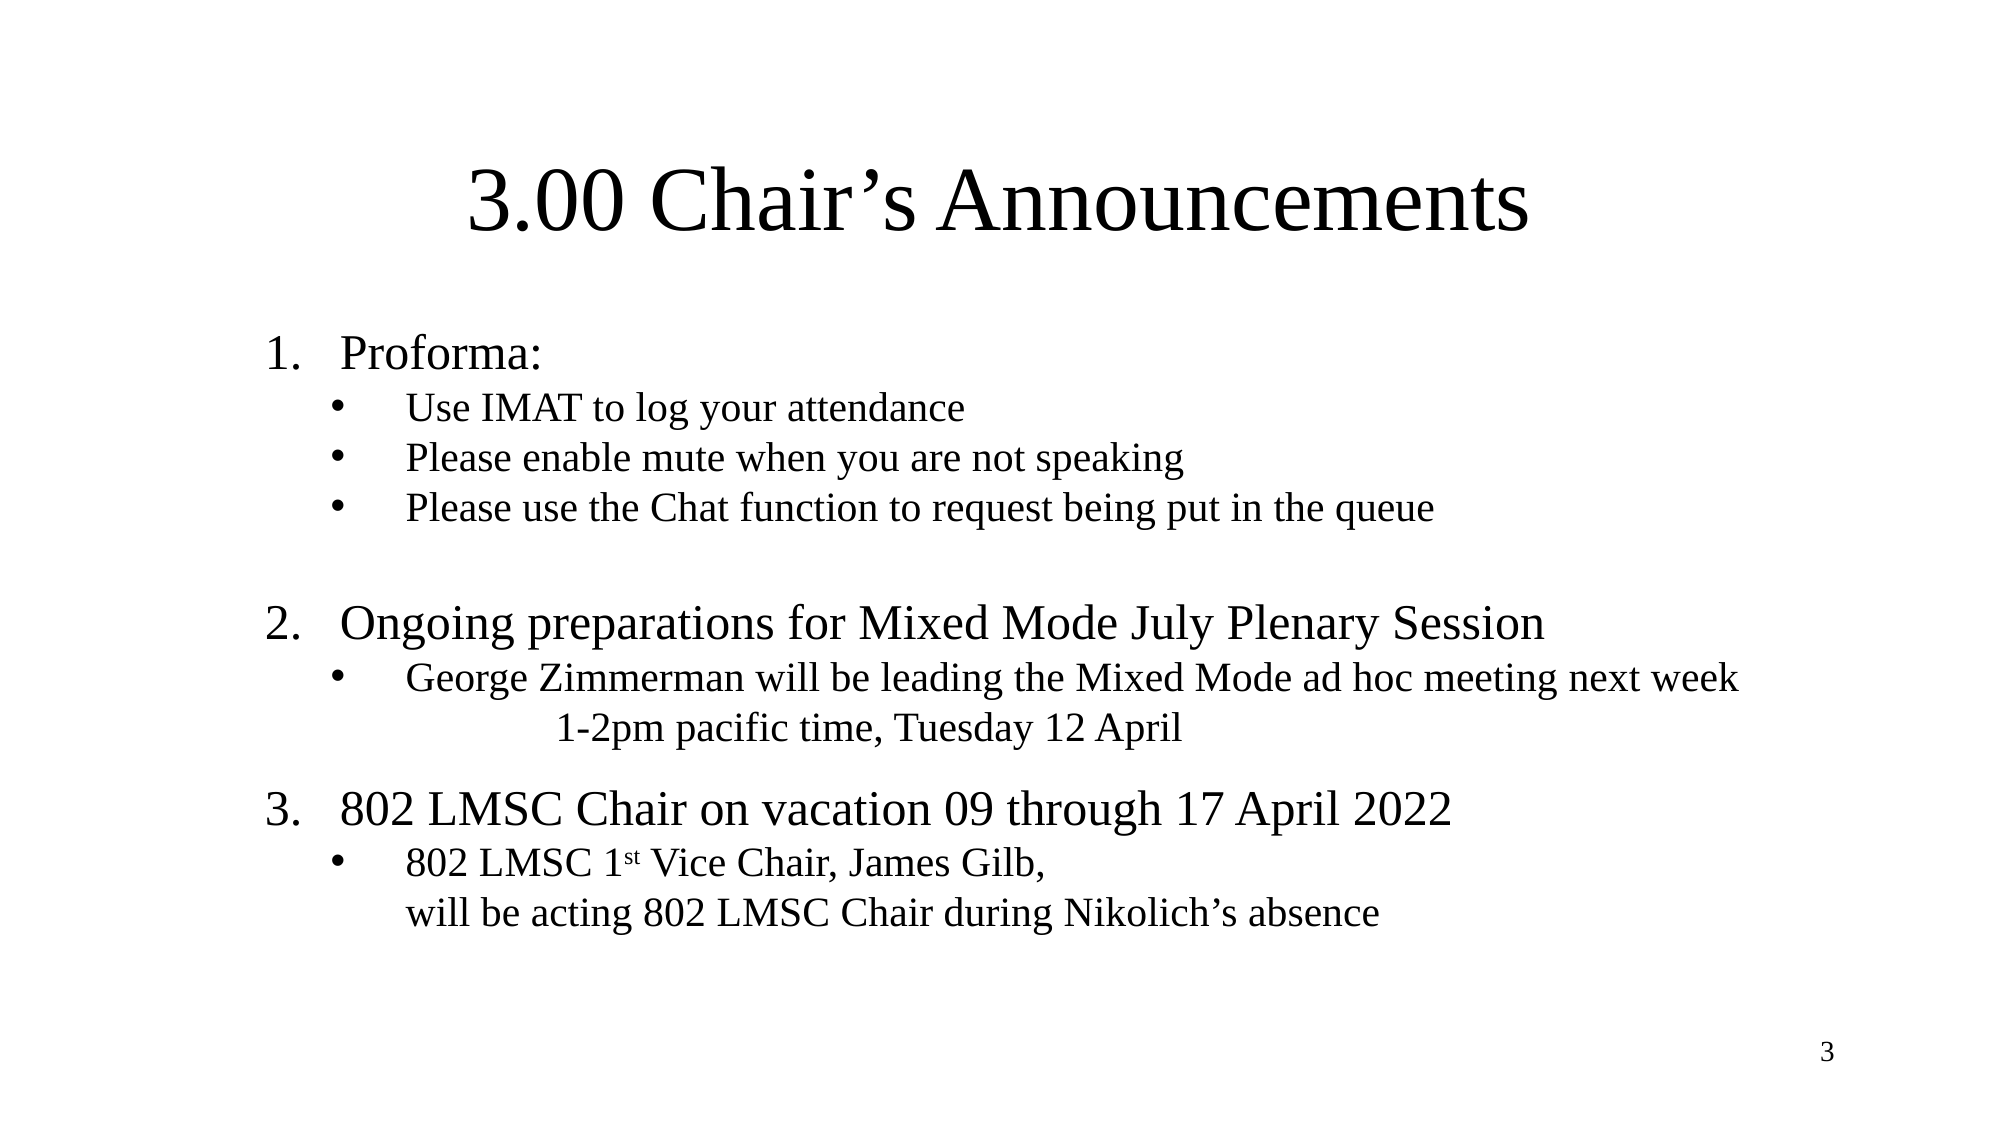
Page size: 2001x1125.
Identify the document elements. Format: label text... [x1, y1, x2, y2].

slide_number 3 [1433, 1024, 1851, 1101]
list Proforma: Use IMAT to log your attendance Please enable mute when you are not speaking Please use the Chat function to request being put in the queue Ongoing preparations for Mixed Mode July Plenary Session George Zimmerman will be leading the Mixed Mode ad hoc meeting next week 1-2pm pacific time, Tuesday 12 April 802 LMSC Chair on vacation 09 through 17 April 2022 802 LMSC 1st Vice Chair, James Gilb, will be acting 802 LMSC Chair during Nikolich’s absence [174, 312, 1901, 988]
title 3.00 Chair’s Announcements [149, 99, 1851, 288]
